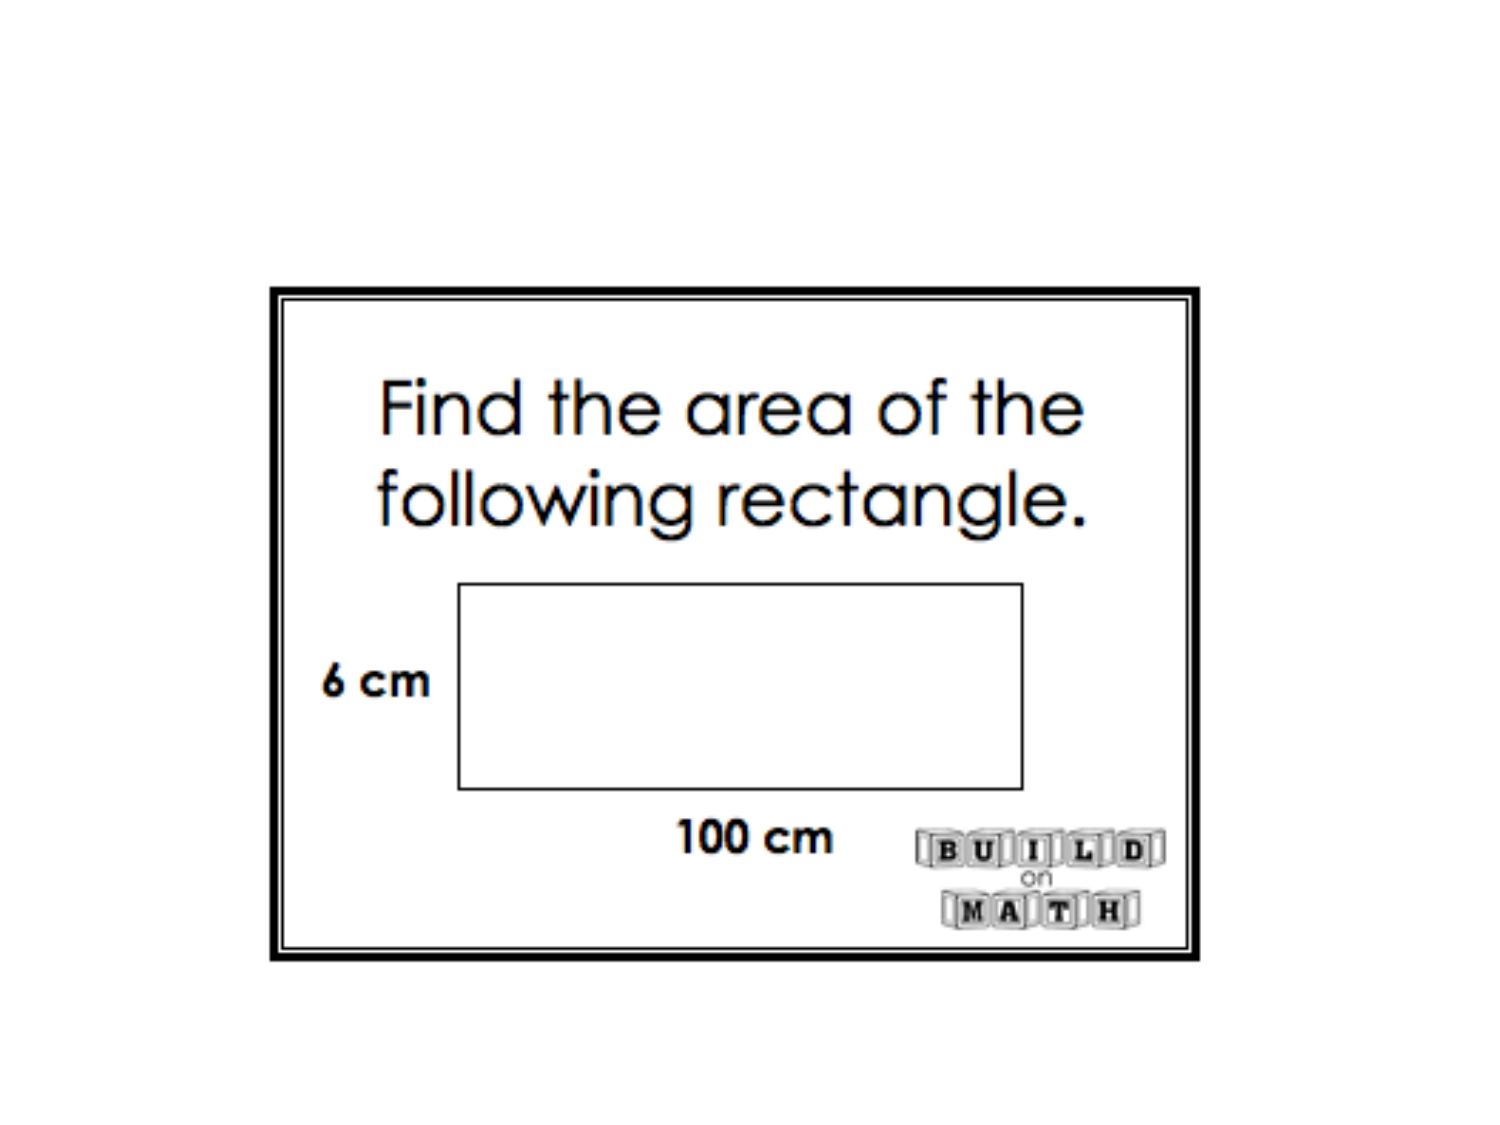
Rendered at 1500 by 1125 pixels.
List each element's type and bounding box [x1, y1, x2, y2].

list [74, 262, 1426, 1006]
